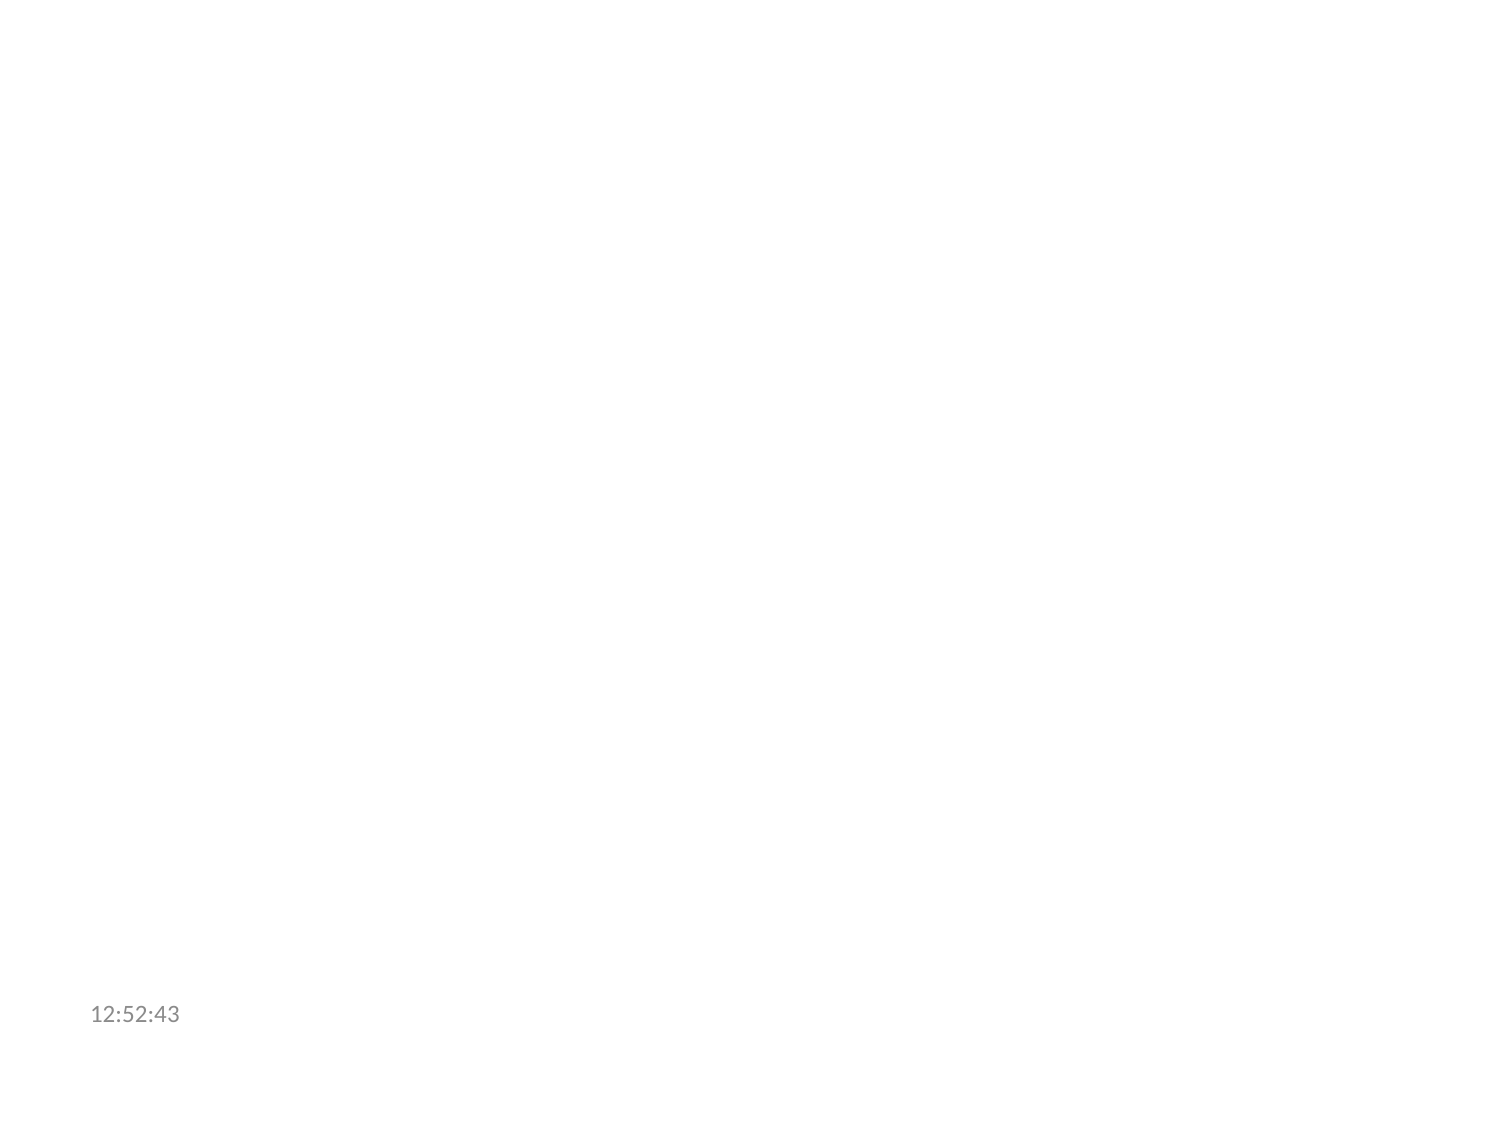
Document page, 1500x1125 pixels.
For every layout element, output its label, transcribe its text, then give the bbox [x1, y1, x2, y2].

text_box 15:35:09 [75, 982, 425, 1043]
